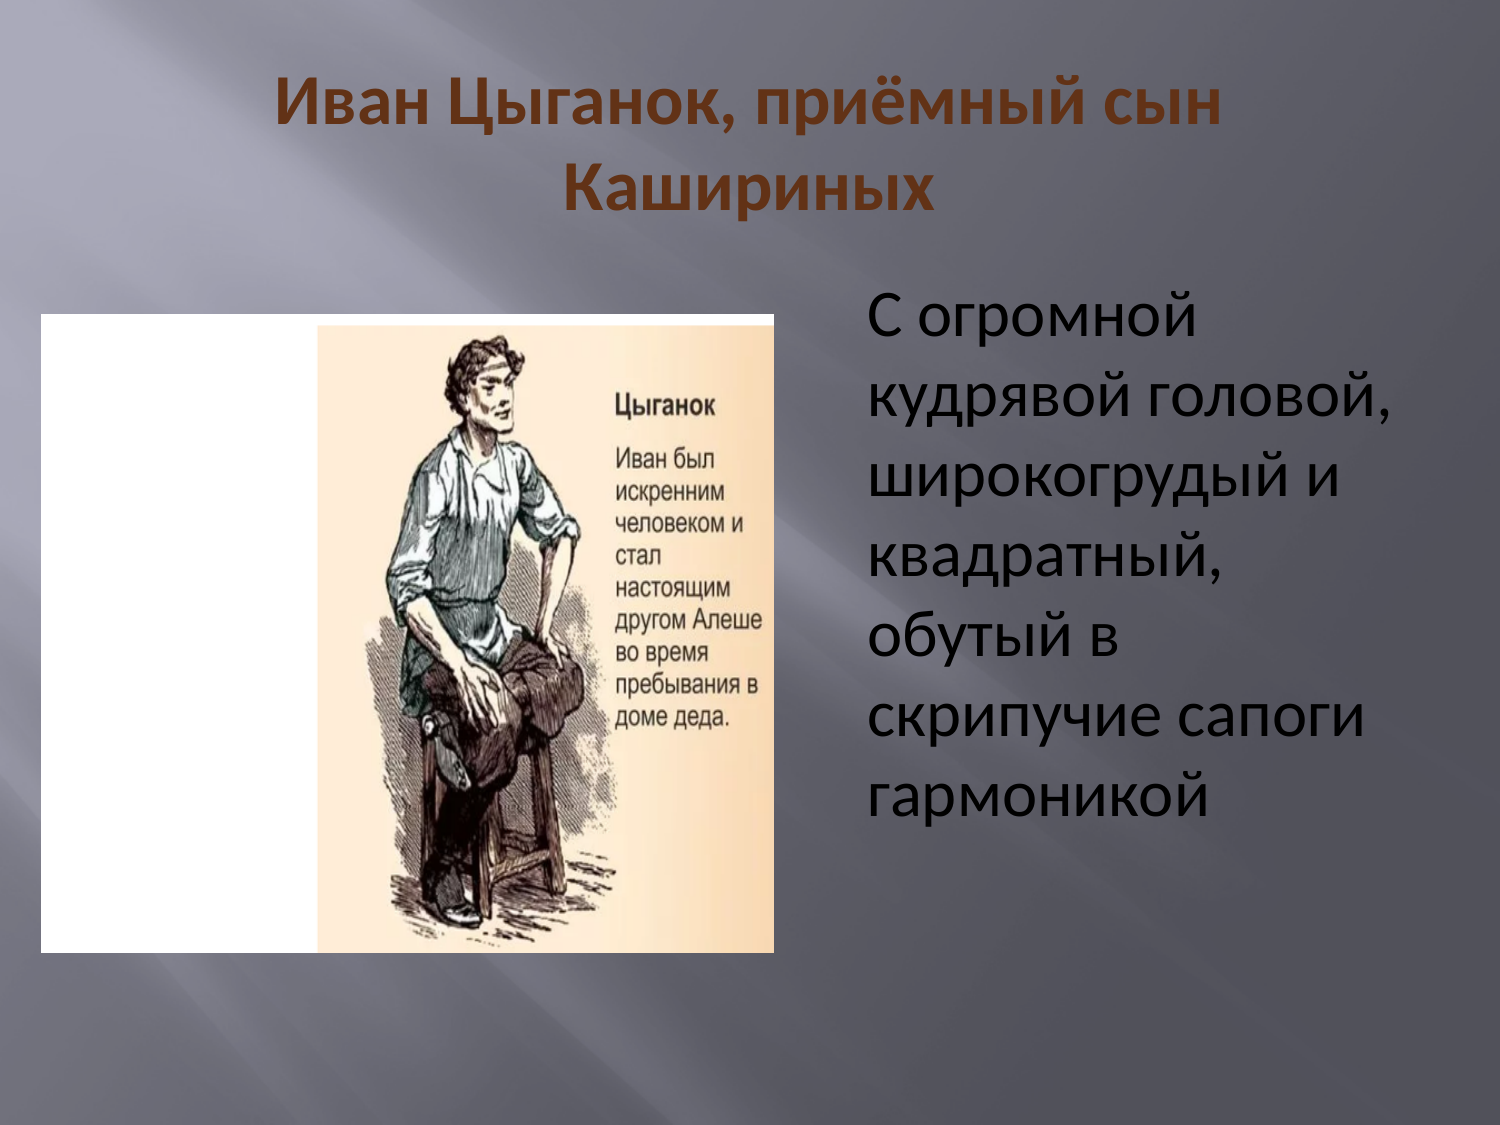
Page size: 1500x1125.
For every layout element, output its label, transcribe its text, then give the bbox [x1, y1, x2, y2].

title Иван Цыганок, приёмный сын Кашириных [75, 45, 1425, 233]
list С огромной кудрявой головой, широкогрудый и квадратный, обутый в скрипучие сапоги гармоникой [762, 262, 1425, 1005]
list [41, 314, 774, 953]
